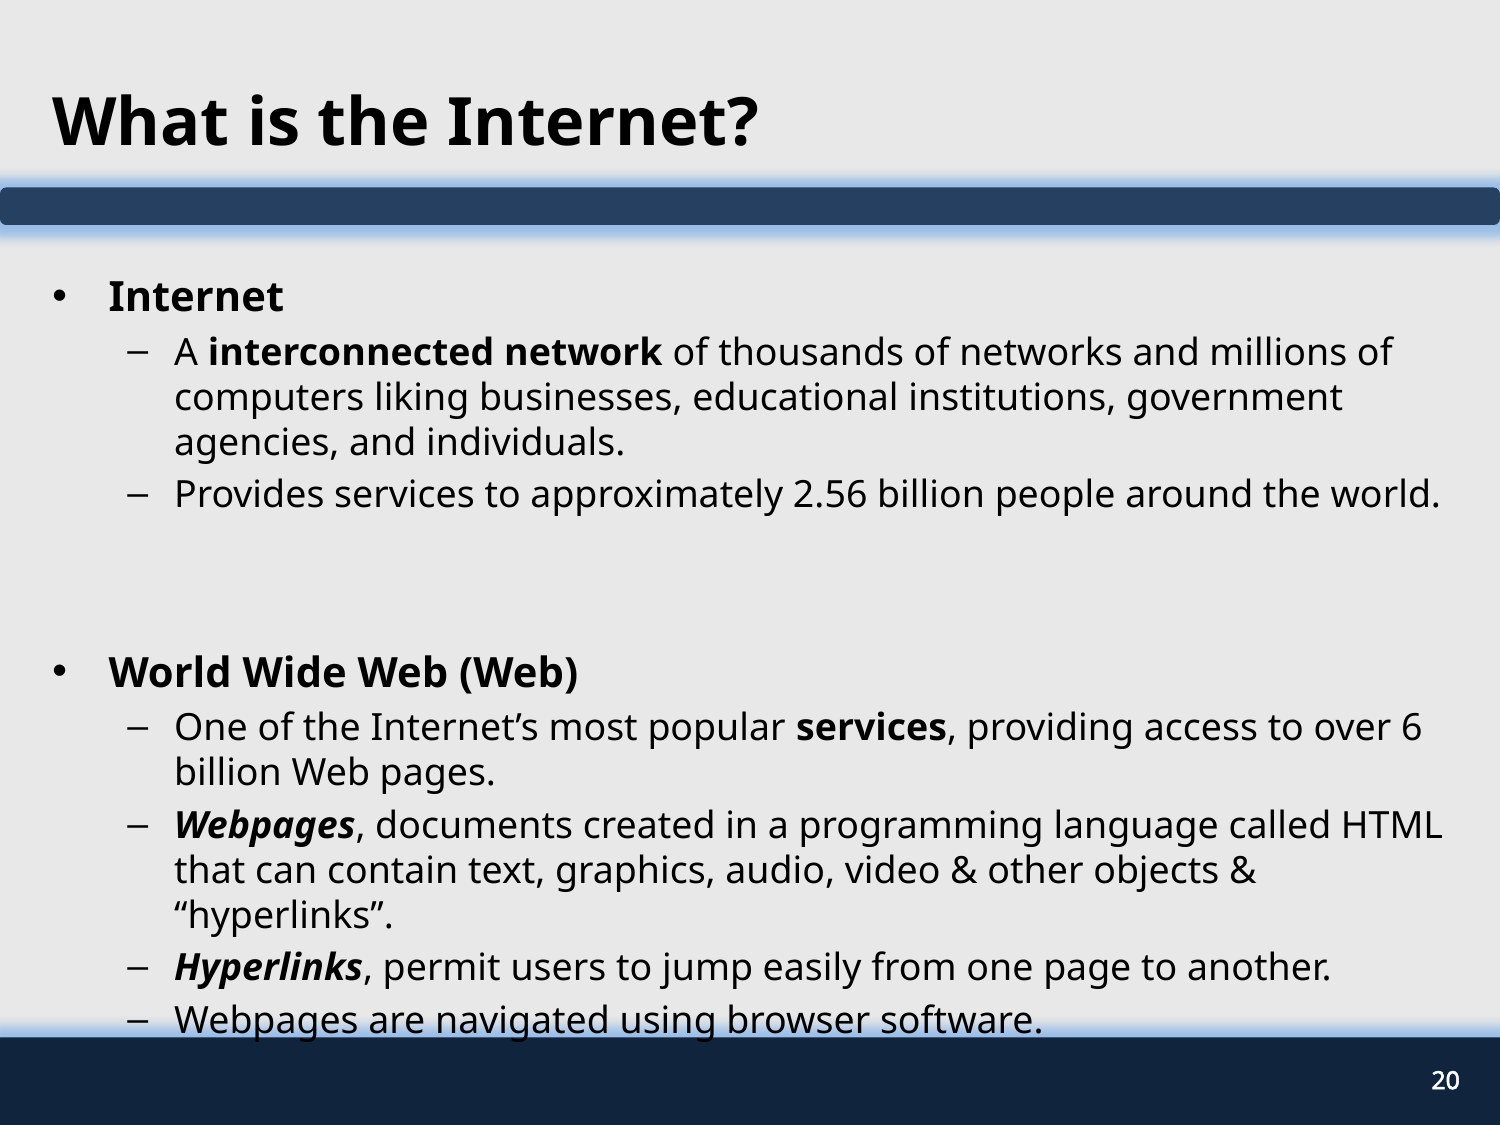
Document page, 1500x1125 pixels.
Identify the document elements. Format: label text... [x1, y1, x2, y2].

slide_number 20 [1412, 1050, 1475, 1113]
list Internet A interconnected network of thousands of networks and millions of computers liking businesses, educational institutions, government agencies, and individuals. Provides services to approximately 2.56 billion people around the world. World Wide Web (Web) One of the Internet’s most popular services, providing access to over 6 billion Web pages. Webpages, documents created in a programming language called HTML that can contain text, graphics, audio, video & other objects & “hyperlinks”. Hyperlinks, permit users to jump easily from one page to another. Webpages are navigated using browser software. [37, 262, 1475, 1013]
title What is the Internet? [37, 62, 1338, 176]
